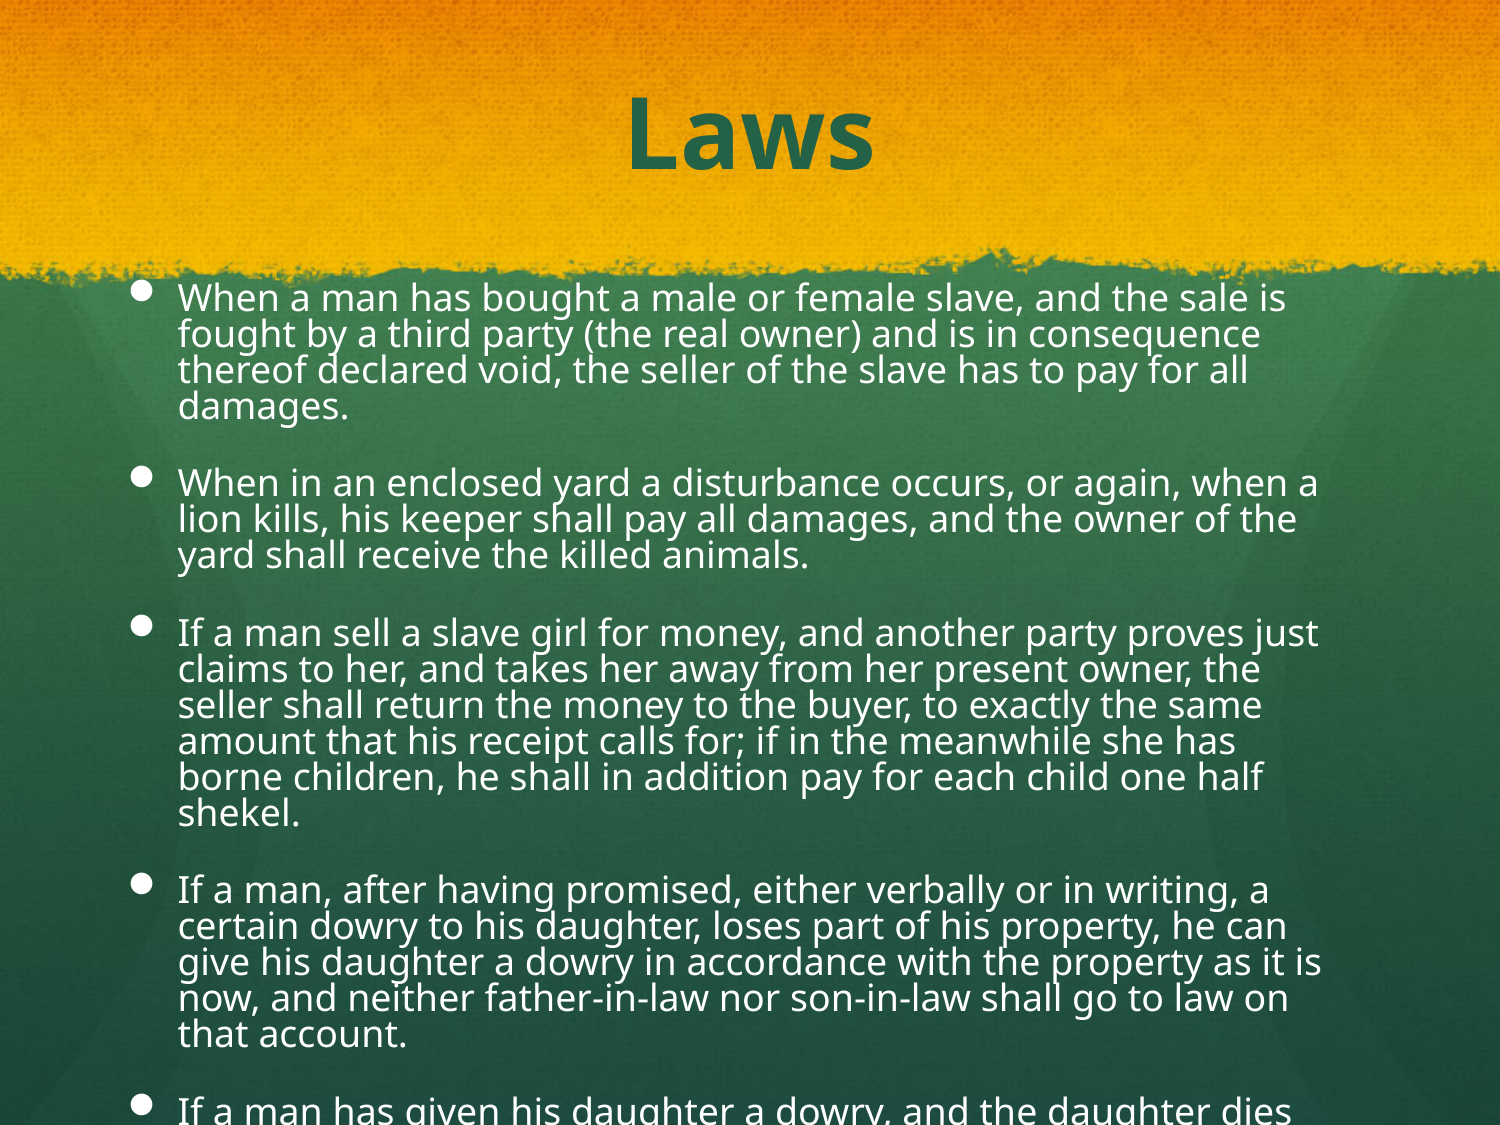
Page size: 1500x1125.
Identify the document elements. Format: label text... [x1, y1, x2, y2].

list When a man has bought a male or female slave, and the sale is fought by a third party (the real owner) and is in consequence thereof declared void, the seller of the slave has to pay for all damages. When in an enclosed yard a disturbance occurs, or again, when a lion kills, his keeper shall pay all damages, and the owner of the yard shall receive the killed animals. If a man sell a slave girl for money, and another party proves just claims to her, and takes her away from her present owner, the seller shall return the money to the buyer, to exactly the same amount that his receipt calls for; if in the meanwhile she has borne children, he shall in addition pay for each child one half shekel. If a man, after having promised, either verbally or in writing, a certain dowry to his daughter, loses part of his property, he can give his daughter a dowry in accordance with the property as it is now, and neither father-in-law nor son-in-law shall go to law on that account. If a man has given his daughter a dowry, and the daughter dies without an issue, the dowry reverts to the house of her father. [112, 275, 1362, 989]
picture [0, 0, 1500, 1125]
title Laws [125, 13, 1375, 246]
